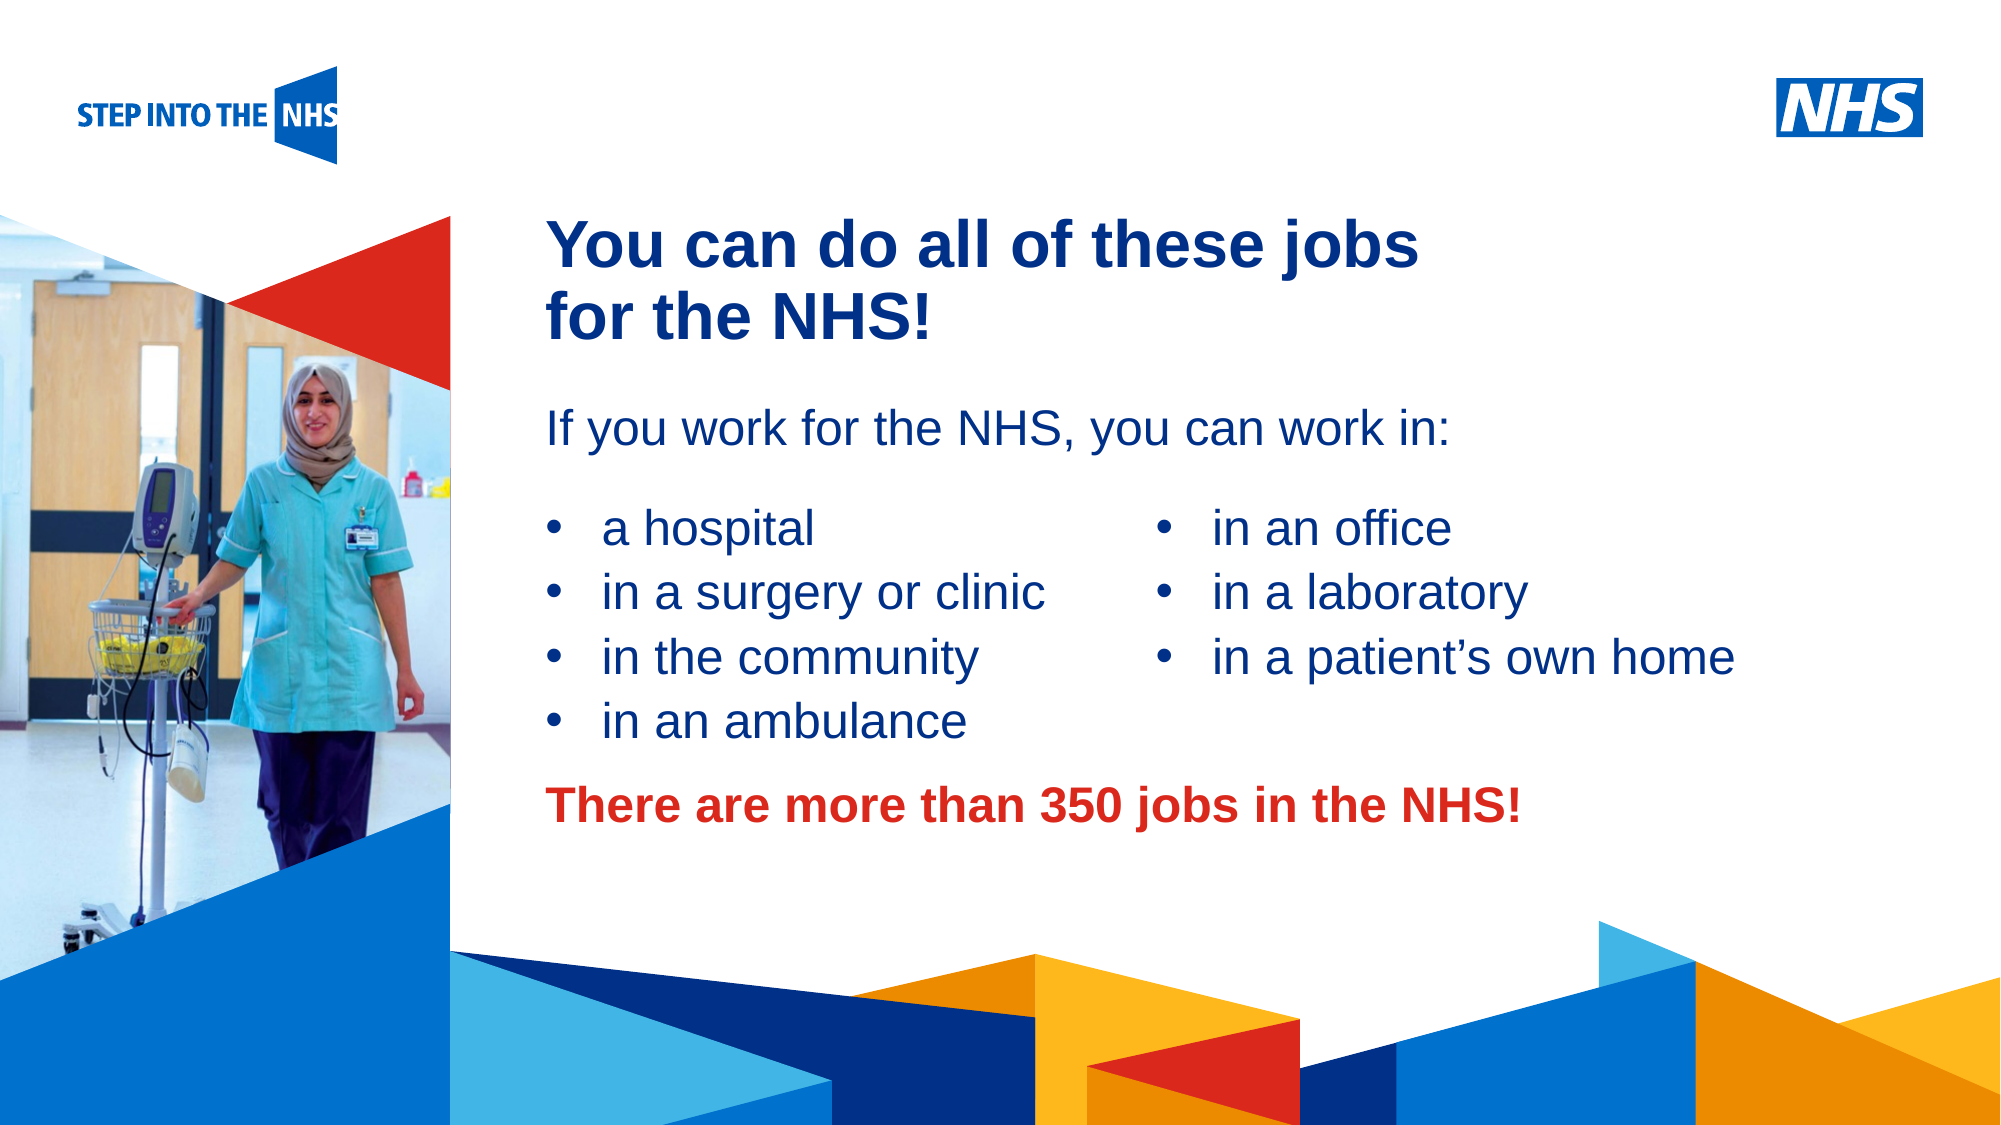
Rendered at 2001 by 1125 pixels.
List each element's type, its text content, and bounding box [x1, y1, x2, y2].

list a hospital in a surgery or clinic in the community in an ambulance in an office in a laboratory in a patient’s own home [545, 653, 1767, 779]
text_box There are more than 350 jobs in the NHS! [545, 779, 1767, 867]
title You can do all of these jobs for the NHS! [545, 210, 1455, 336]
text_box If you work for the NHS, you can work in: [545, 402, 1767, 653]
picture [0, 214, 451, 981]
